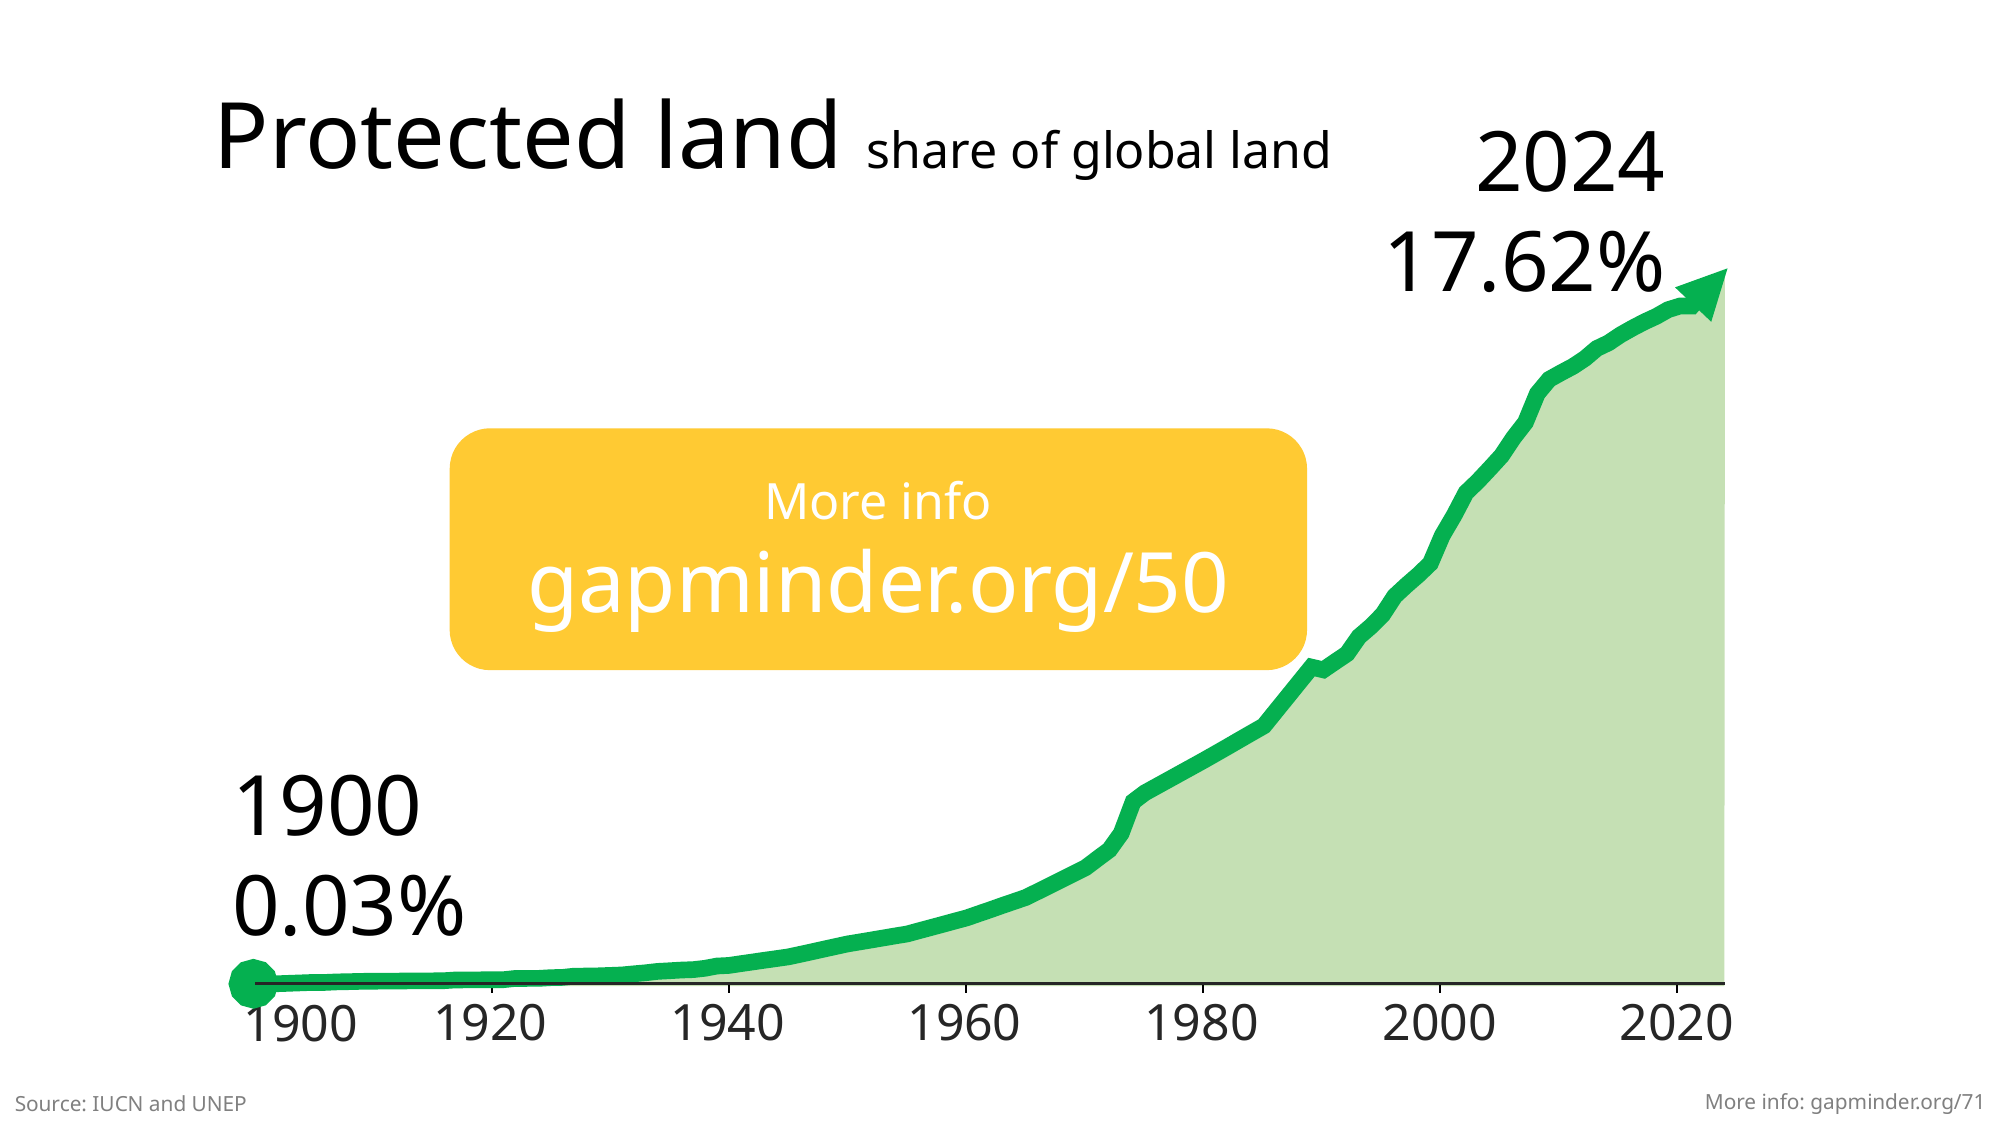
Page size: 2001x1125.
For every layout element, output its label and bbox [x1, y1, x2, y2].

text_box [230, 983, 1751, 1060]
text_box [0, 0, 2000, 1125]
